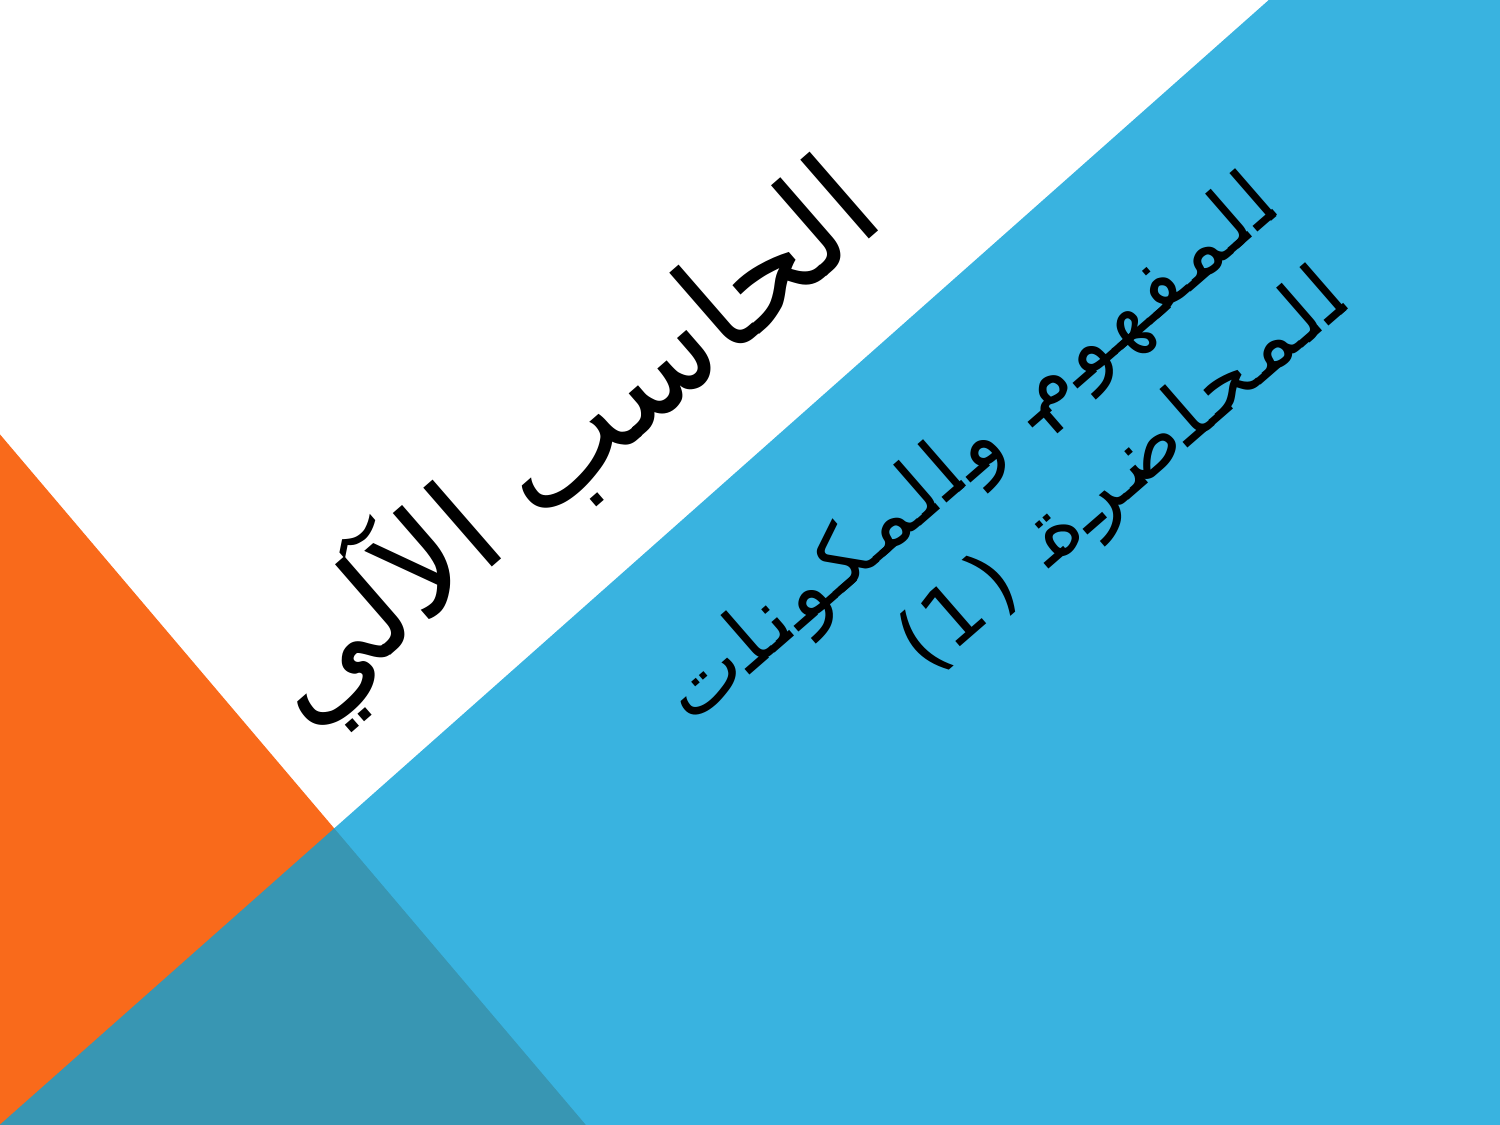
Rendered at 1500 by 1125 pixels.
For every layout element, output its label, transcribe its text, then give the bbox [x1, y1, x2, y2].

subtitle المفهوم والمكونات المحاضرة (1) [432, 137, 1447, 1078]
title الحاسب الآلي [182, 4, 1012, 762]
